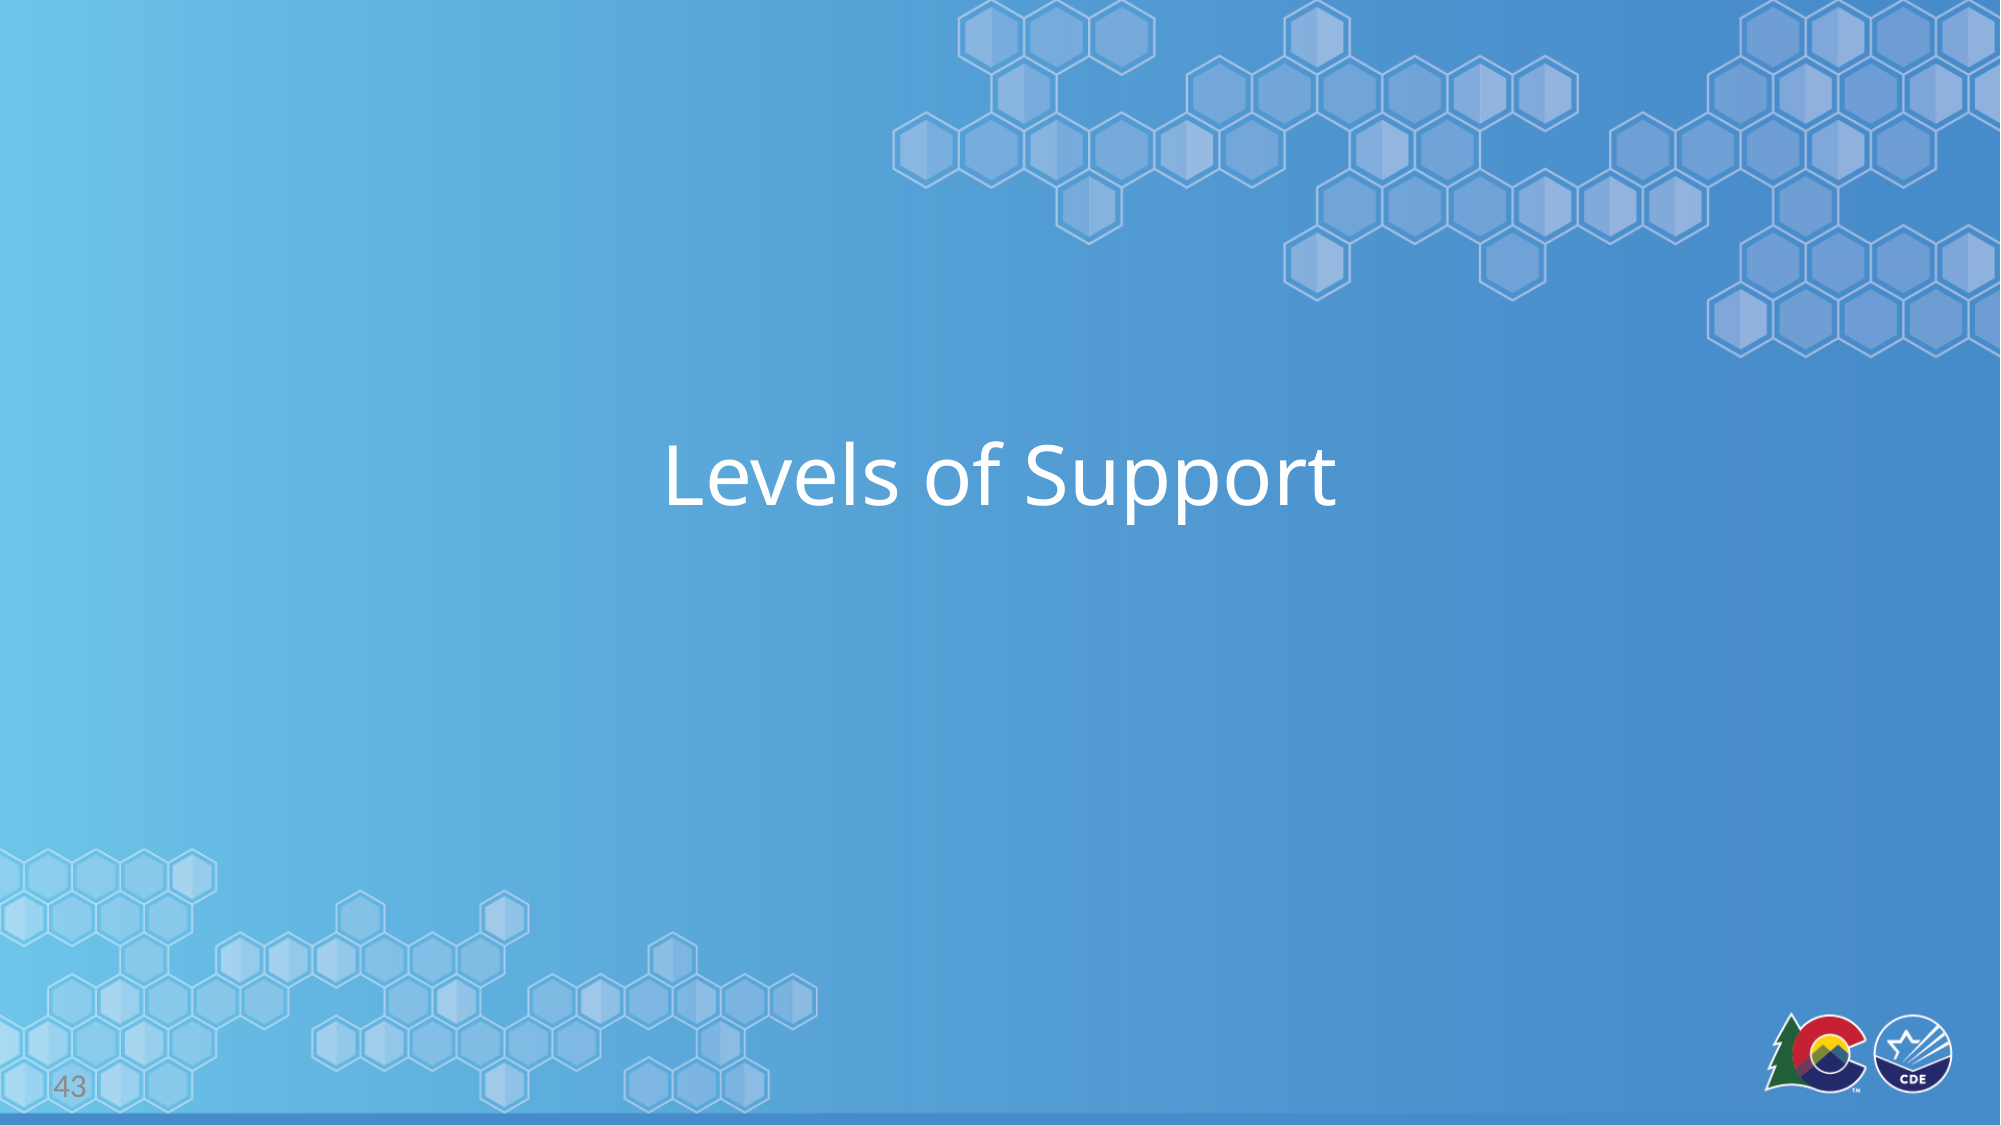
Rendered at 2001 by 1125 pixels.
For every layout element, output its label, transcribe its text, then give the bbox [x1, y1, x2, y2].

title Levels of Support [0, 425, 2000, 810]
picture [0, 0, 2000, 425]
picture [0, 810, 2000, 1125]
slide_number 43 [38, 1054, 489, 1115]
